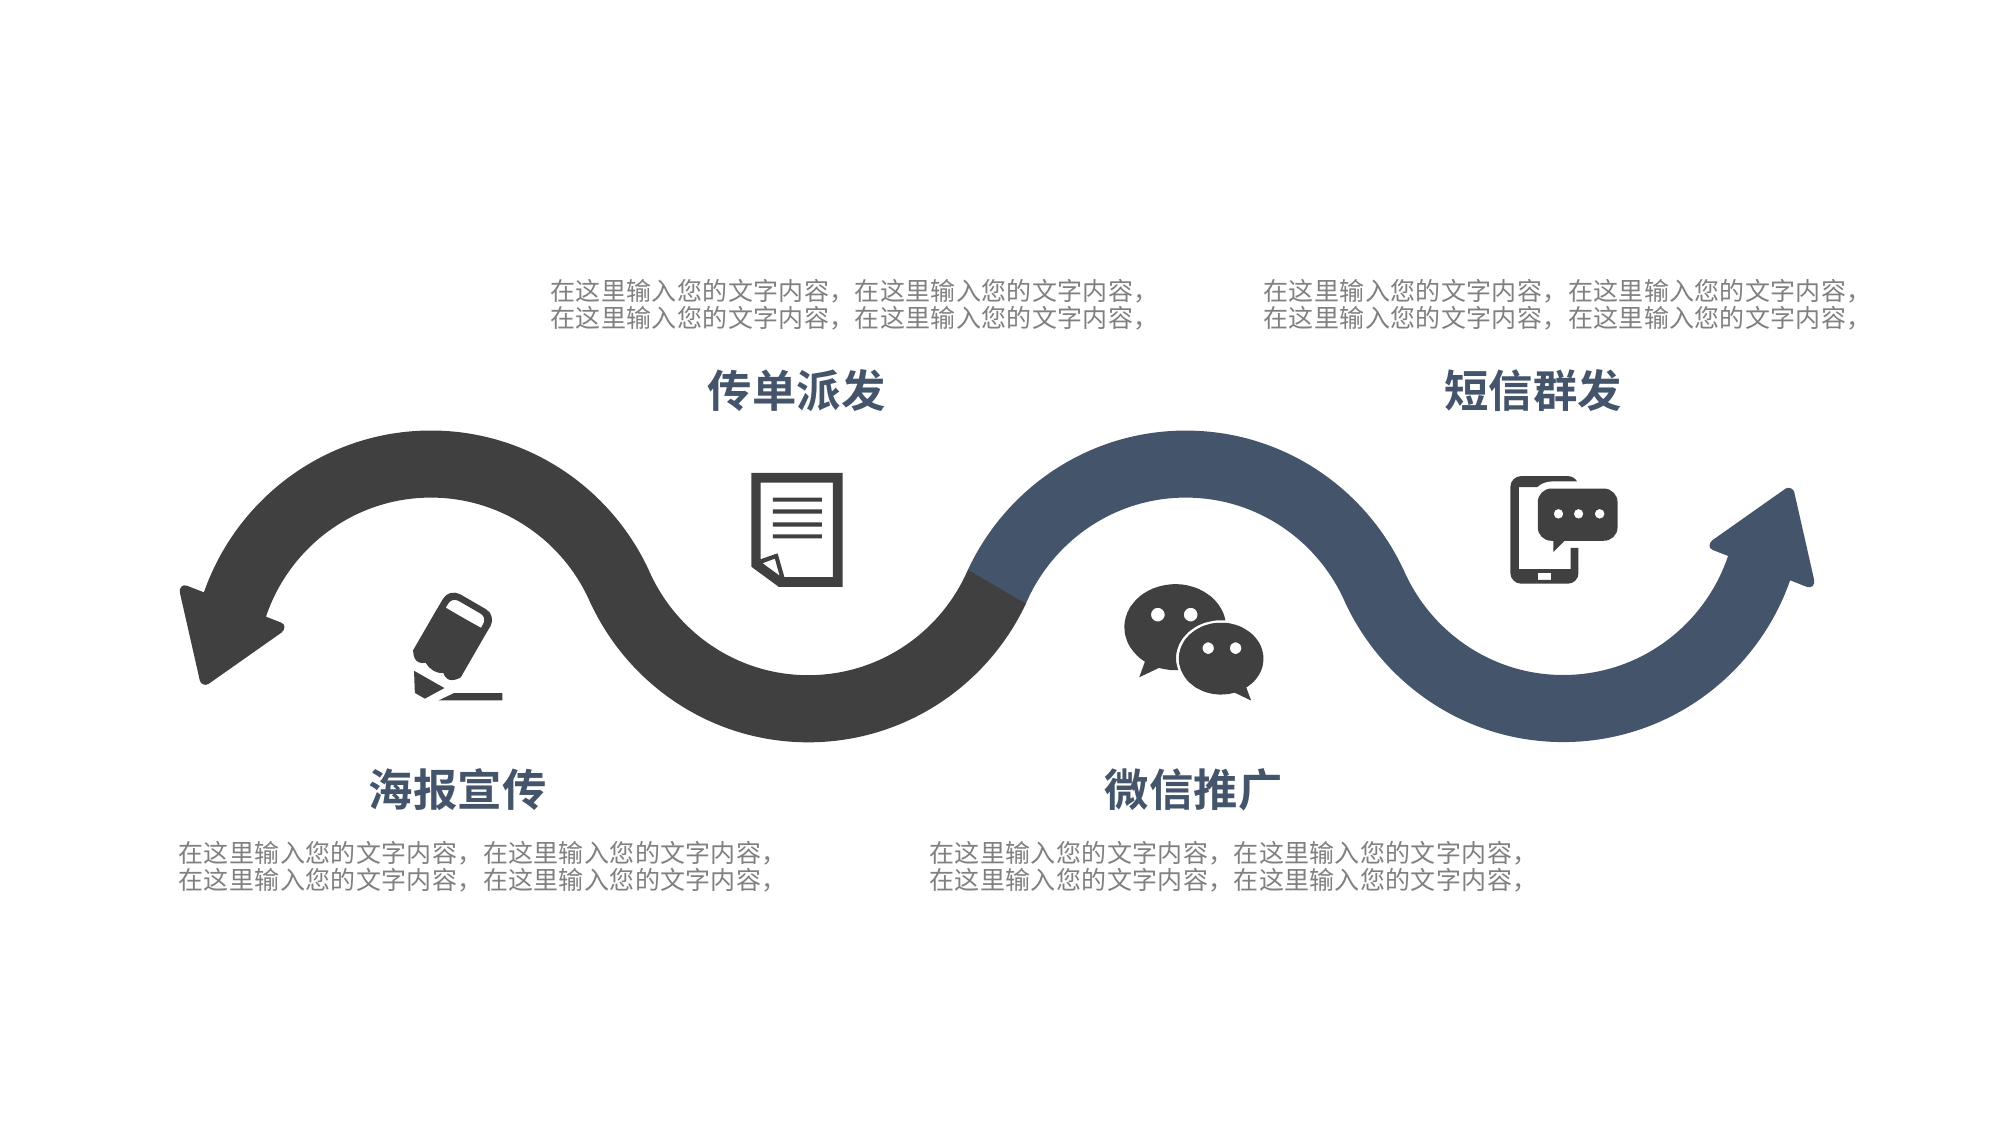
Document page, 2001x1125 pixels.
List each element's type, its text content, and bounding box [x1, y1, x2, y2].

text_box [412, 592, 493, 681]
text_box 在这里输入您的文字内容，在这里输入您的文字内容，在这里输入您的文字内容，在这里输入您的文字内容， [550, 278, 1135, 333]
text_box 传单派发 [655, 363, 939, 417]
text_box [751, 472, 843, 587]
text_box [414, 670, 445, 699]
text_box [967, 430, 1815, 743]
text_box 在这里输入您的文字内容，在这里输入您的文字内容，在这里输入您的文字内容，在这里输入您的文字内容， [1263, 278, 1848, 333]
text_box 在这里输入您的文字内容，在这里输入您的文字内容，在这里输入您的文字内容，在这里输入您的文字内容， [929, 840, 1514, 895]
text_box 海报宣传 [316, 761, 600, 816]
text_box [438, 693, 503, 701]
text_box 微信推广 [1052, 761, 1336, 816]
text_box [179, 430, 1026, 743]
text_box [1537, 488, 1618, 553]
text_box [1510, 476, 1579, 584]
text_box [1124, 584, 1264, 701]
text_box 短信群发 [1391, 363, 1675, 417]
text_box 在这里输入您的文字内容，在这里输入您的文字内容，在这里输入您的文字内容，在这里输入您的文字内容， [178, 840, 763, 895]
